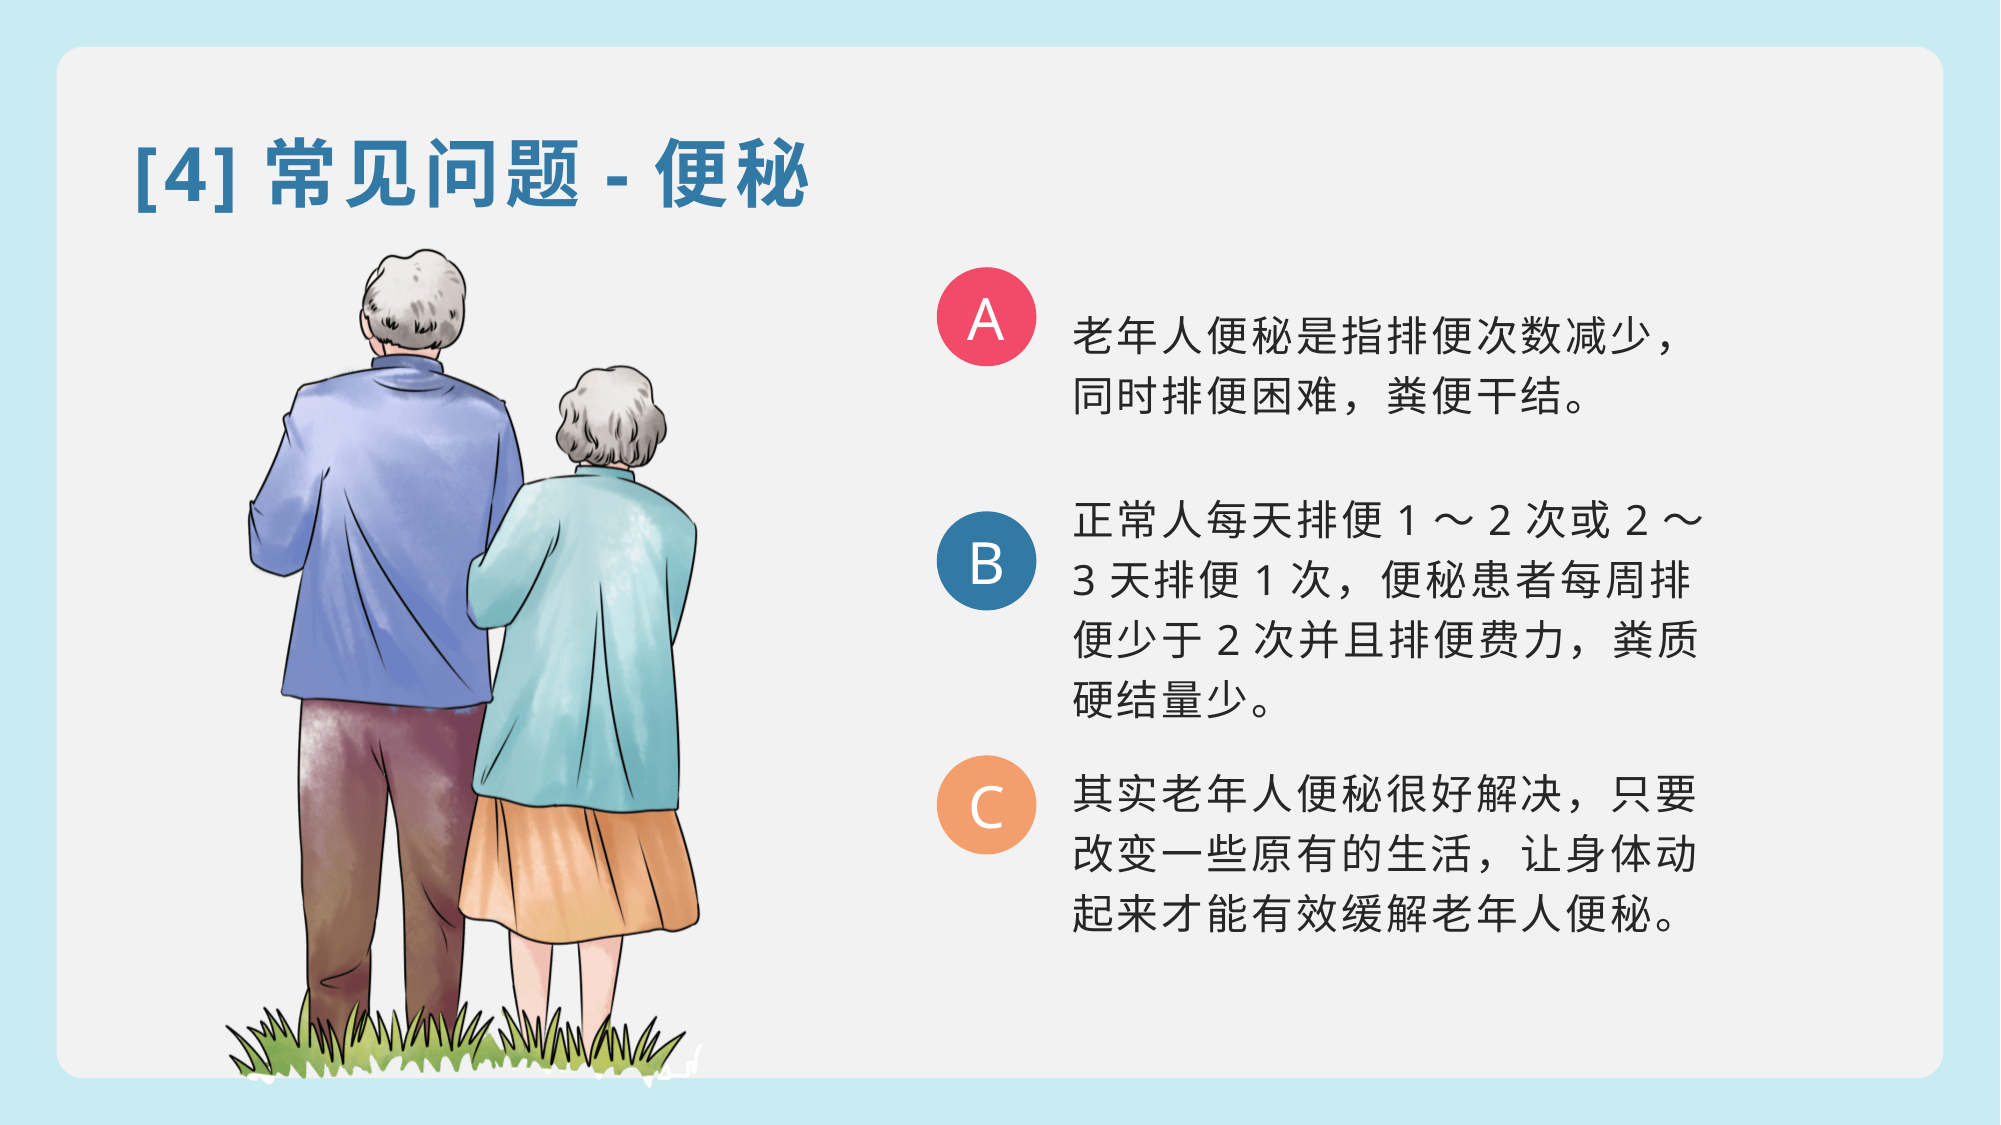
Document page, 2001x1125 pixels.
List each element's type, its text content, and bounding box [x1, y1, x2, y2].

text_box [4]常见问题-便秘 [118, 84, 1500, 240]
picture [185, 208, 741, 1092]
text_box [936, 243, 1728, 964]
text_box [54, 44, 1946, 1081]
